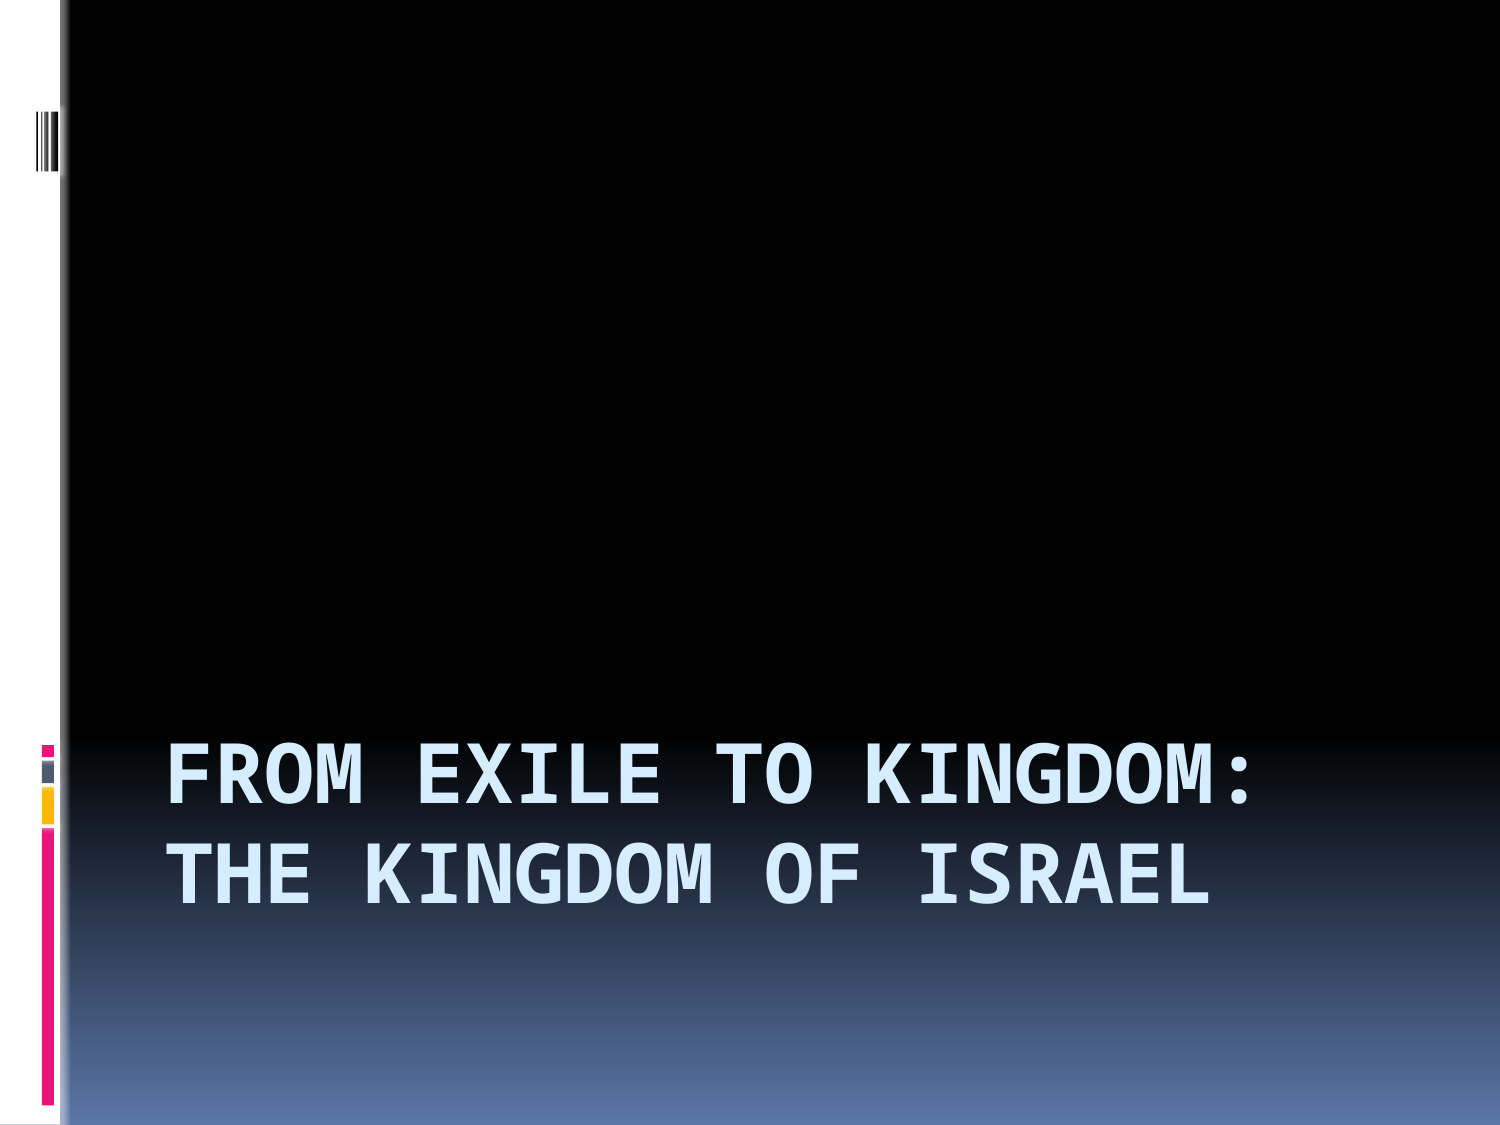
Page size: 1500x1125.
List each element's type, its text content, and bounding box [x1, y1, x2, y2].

title From Exile to Kingdom: The Kingdom of Israel [150, 712, 1425, 1037]
